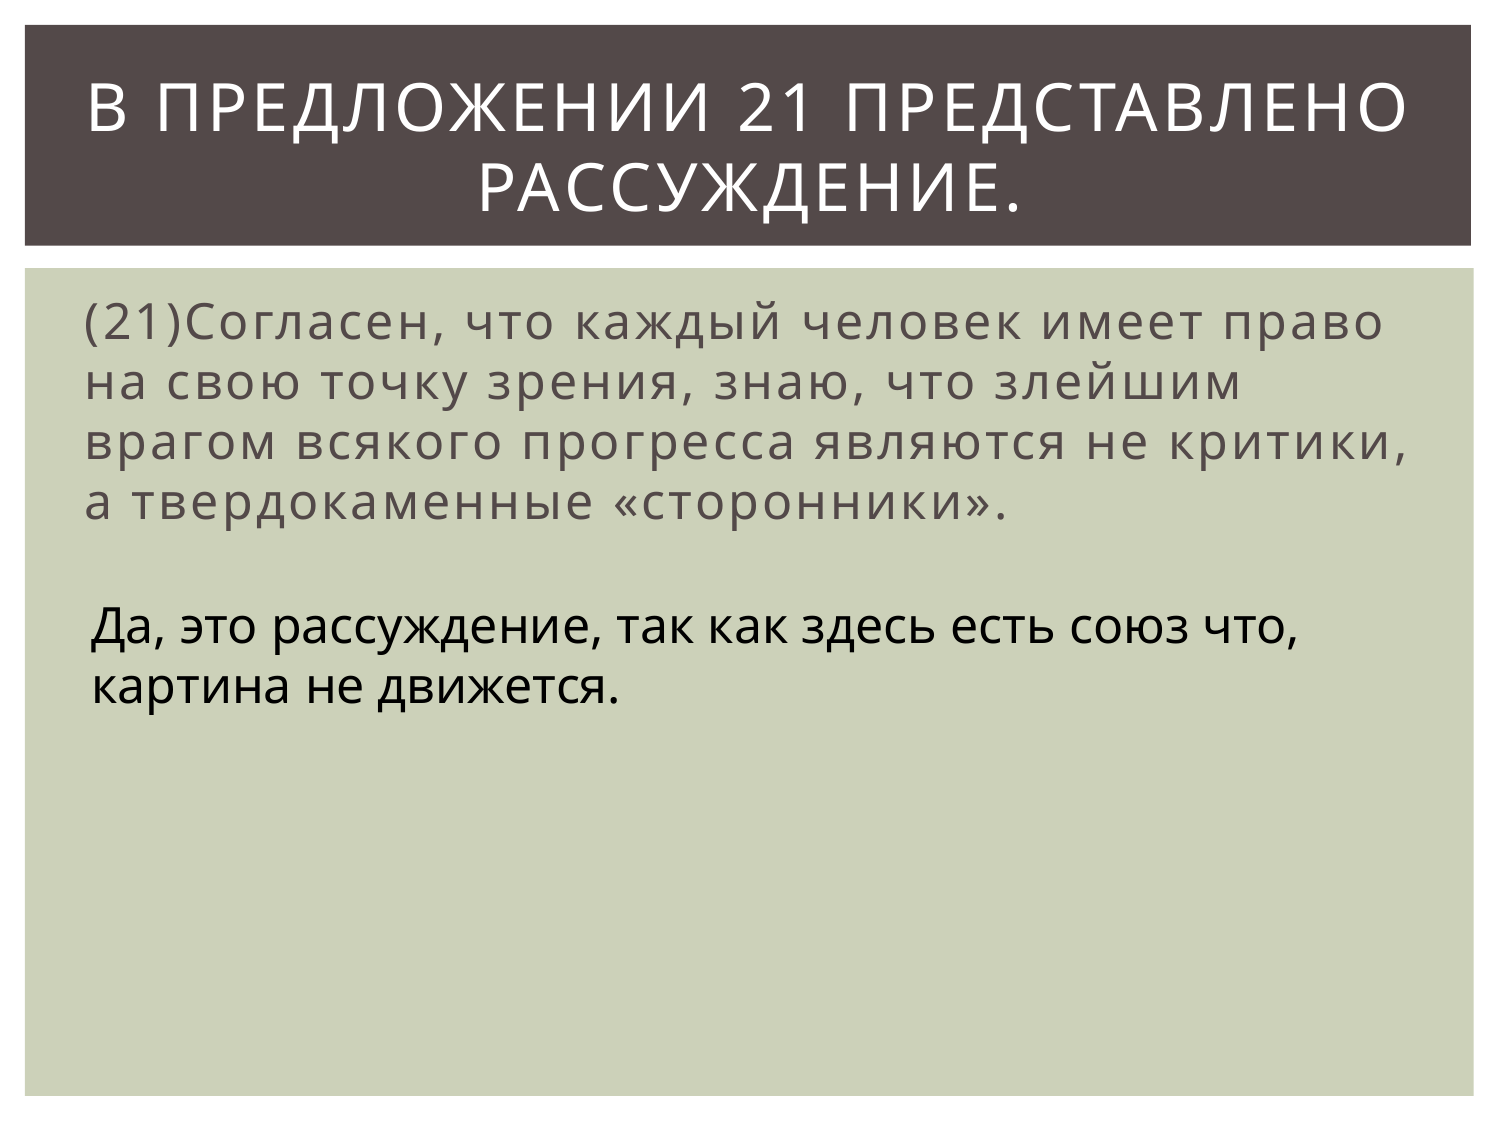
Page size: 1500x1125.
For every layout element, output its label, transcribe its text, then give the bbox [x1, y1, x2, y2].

title В предложении 21 представлено рассуждение. [62, 58, 1438, 232]
text_box Да, это рассуждение, так как здесь есть союз что, картина не движется. [76, 586, 1412, 721]
list (21)Согласен, что каждый человек имеет право на свою точку зрения, знаю, что злейшим врагом всякого прогресса являются не критики, а твердокаменные «сторонники». [62, 281, 1442, 1005]
